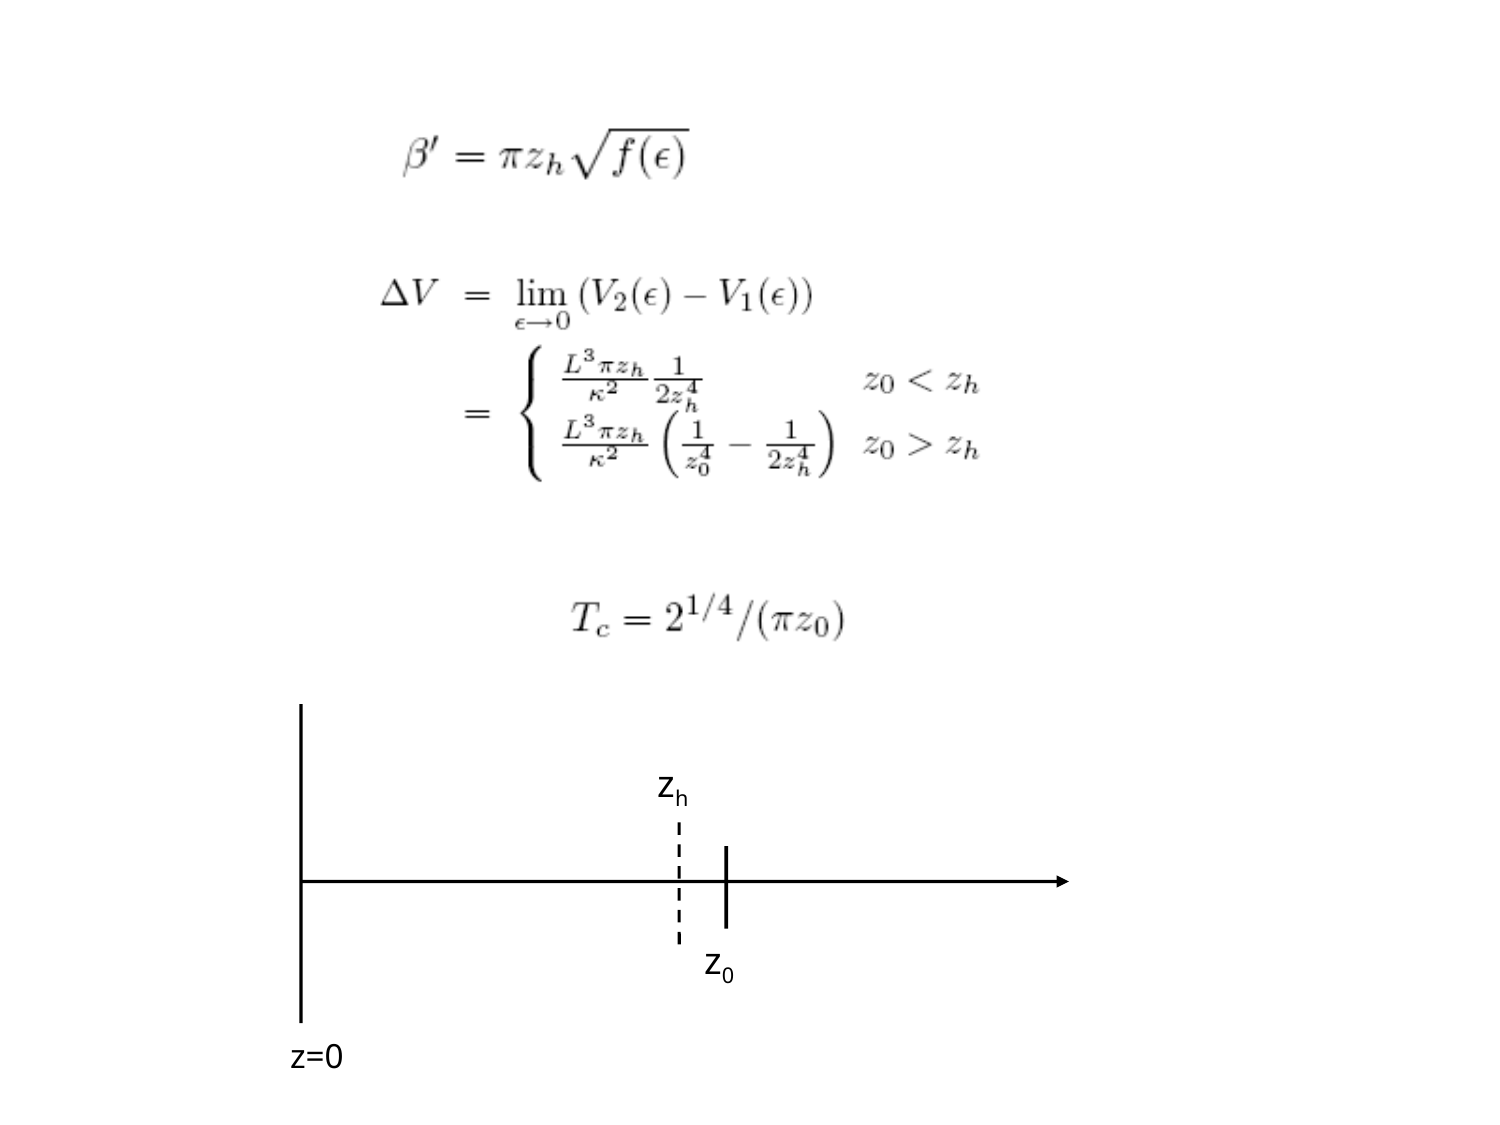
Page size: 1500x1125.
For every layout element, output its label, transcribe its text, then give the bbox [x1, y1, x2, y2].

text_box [336, 255, 999, 499]
text_box z0 [689, 929, 750, 996]
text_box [395, 125, 703, 194]
text_box zh [642, 752, 710, 819]
text_box z=0 [275, 1028, 359, 1083]
text_box [727, 875, 1069, 888]
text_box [513, 562, 857, 668]
